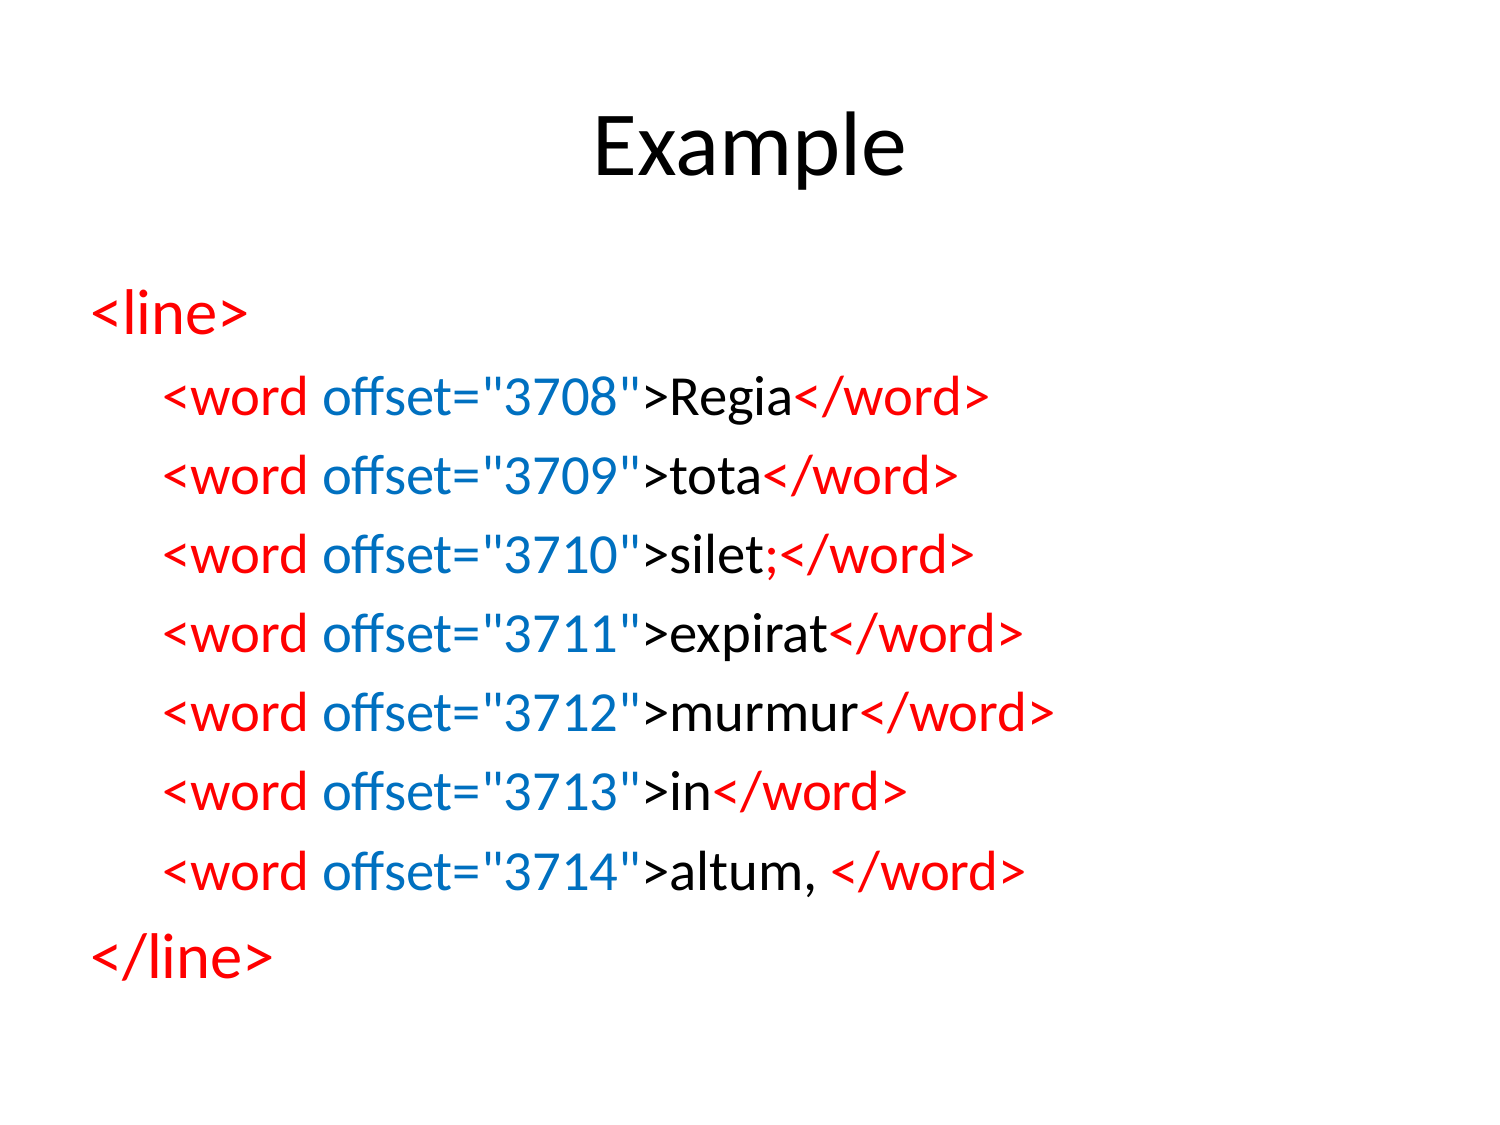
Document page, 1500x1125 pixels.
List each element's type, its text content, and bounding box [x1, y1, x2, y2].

title Example [75, 45, 1425, 233]
list <line> <word offset="3708">Regia</word> <word offset="3709">tota</word> <word offset="3710">silet;</word> <word offset="3711">expirat</word> <word offset="3712">murmur</word> <word offset="3713">in</word> <word offset="3714">altum, </word> </line> [75, 262, 1425, 1005]
